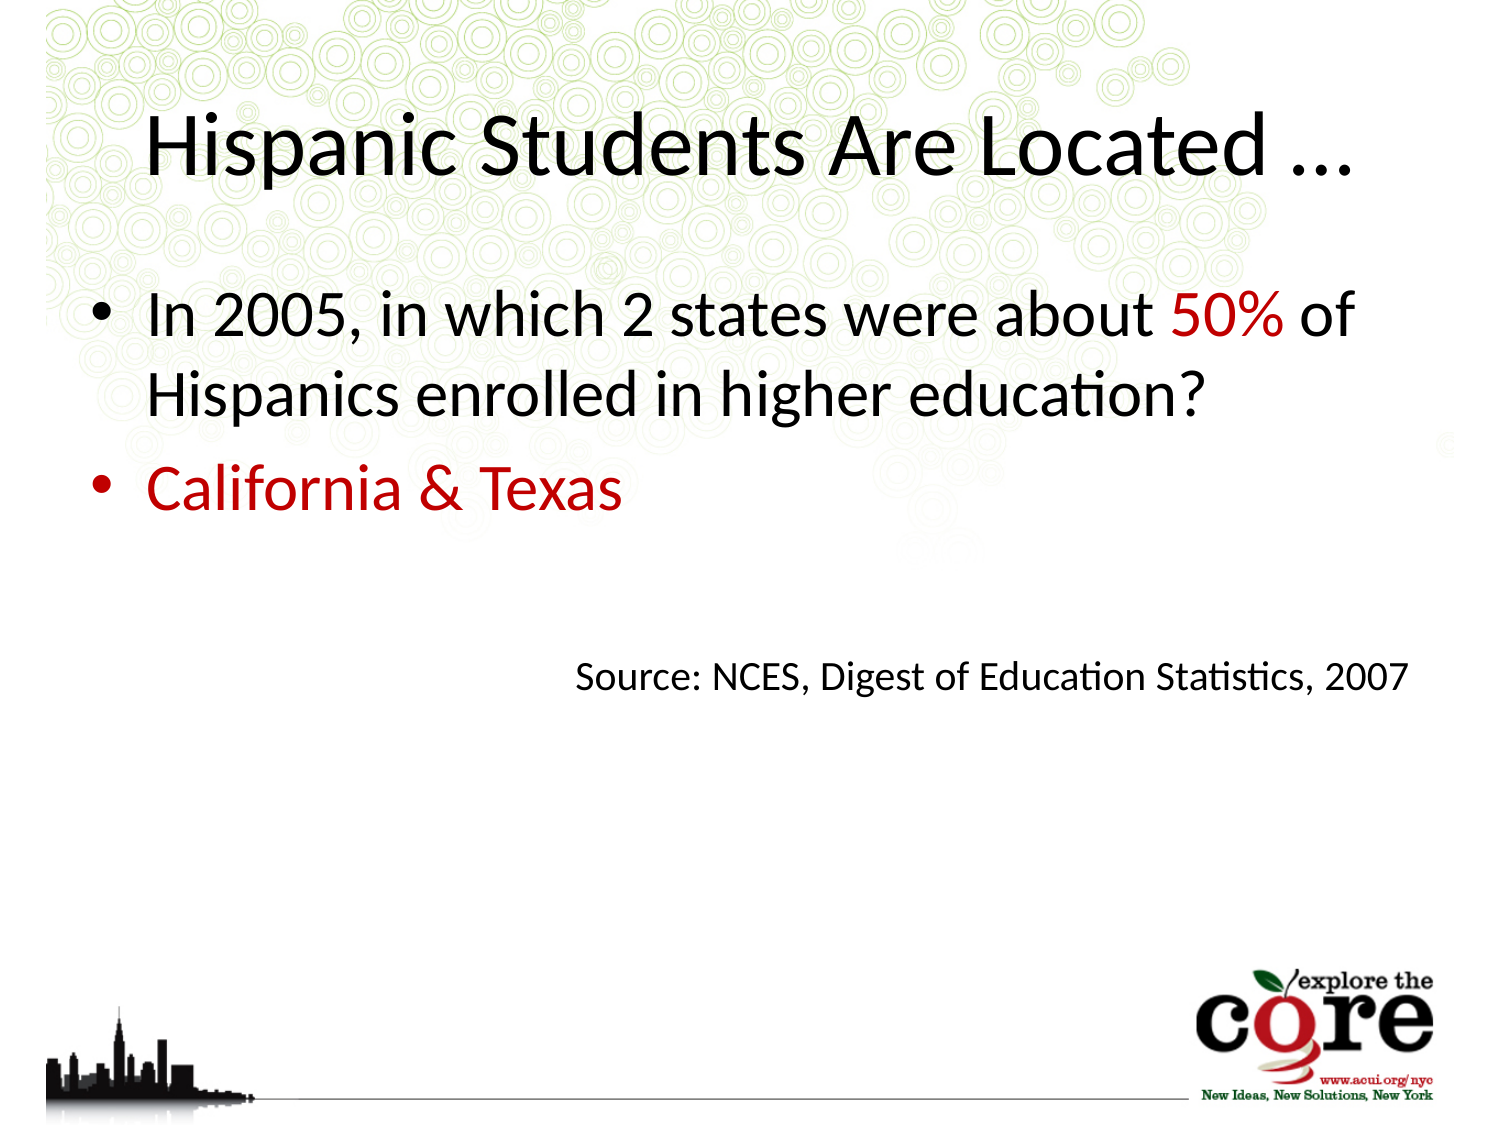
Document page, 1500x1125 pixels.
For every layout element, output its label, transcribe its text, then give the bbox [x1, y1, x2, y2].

title Hispanic Students Are Located … [74, 44, 1426, 233]
picture [46, 0, 1454, 1125]
list In 2005, in which 2 states were about 50% of Hispanics enrolled in higher education? California & Texas Source: NCES, Digest of Education Statistics, 2007 [74, 262, 1426, 1006]
